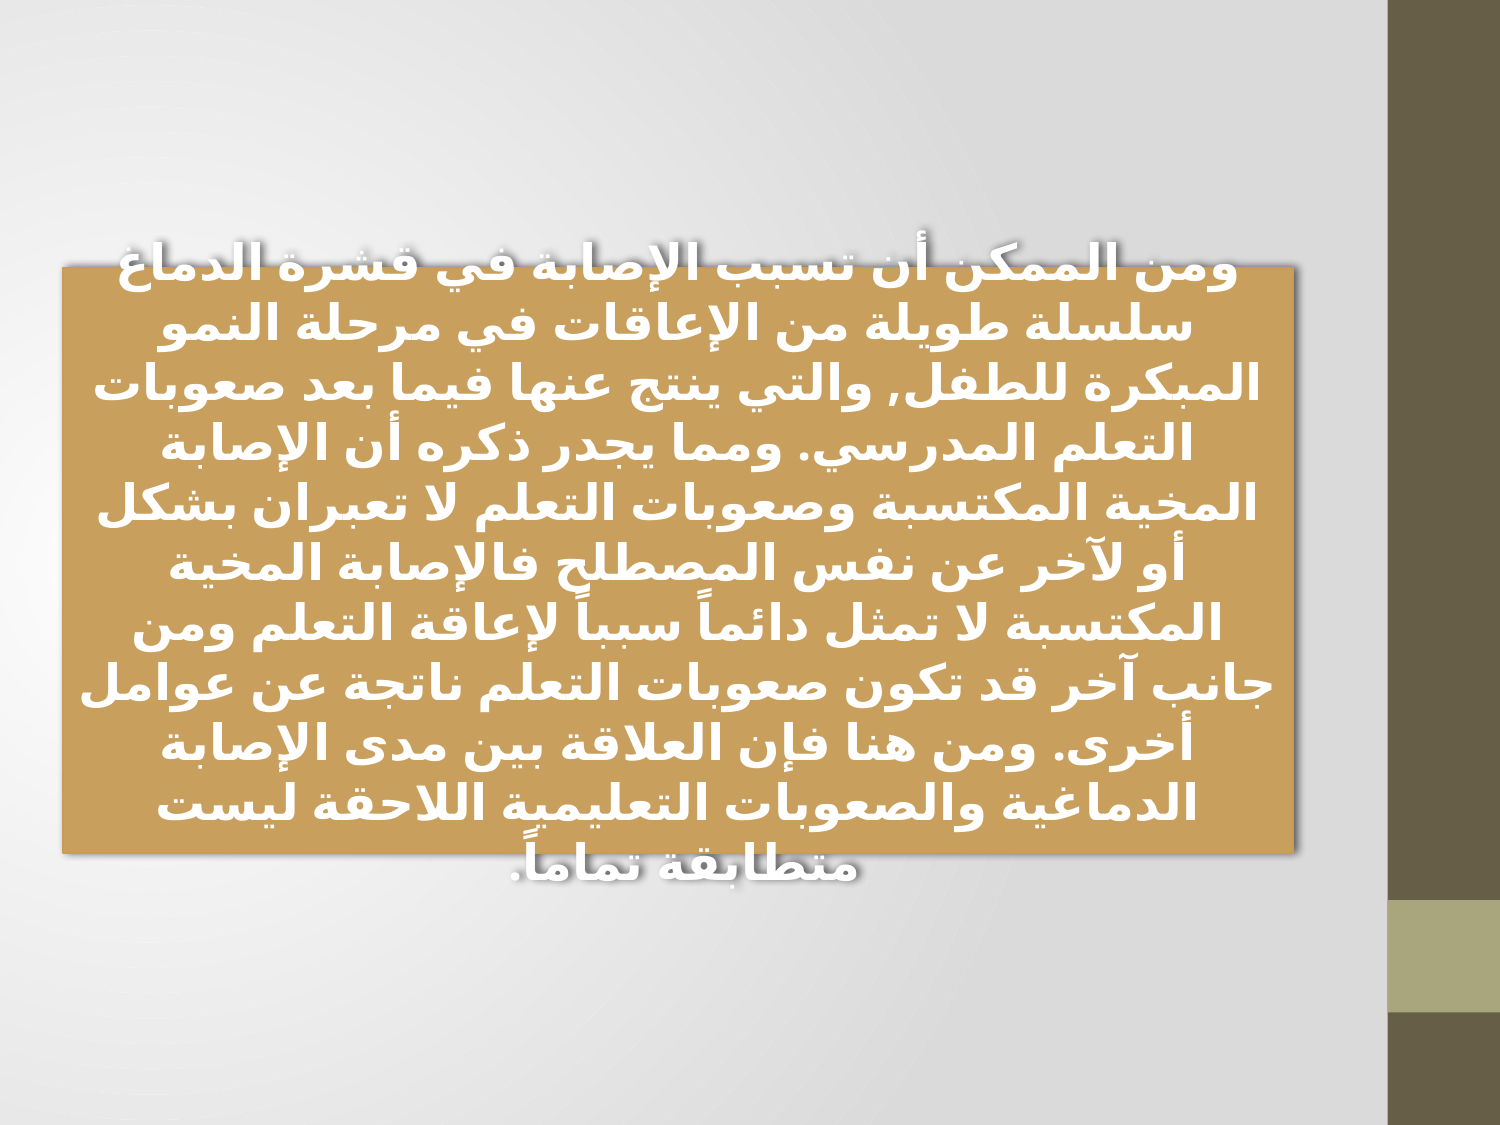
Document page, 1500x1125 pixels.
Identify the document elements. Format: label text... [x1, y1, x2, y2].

text_box [0, 172, 1294, 294]
text_box ومن الممكن أن تسبب الإصابة في قشرة الدماغ سلسلة طويلة من الإعاقات في مرحلة النمو المبكرة للطفل, والتي ينتج عنها فيما بعد صعوبات التعلم المدرسي. ومما يجدر ذكره أن الإصابة المخية المكتسبة وصعوبات التعلم لا تعبران بشكل أو لآخر عن نفس المصطلح فالإصابة المخية المكتسبة لا تمثل دائماً سبباً لإعاقة التعلم ومن جانب آخر قد تكون صعوبات التعلم ناتجة عن عوامل أخرى. ومن هنا فإن العلاقة بين مدى الإصابة الدماغية والصعوبات التعليمية اللاحقة ليست متطابقة تماماً. [62, 267, 1294, 854]
